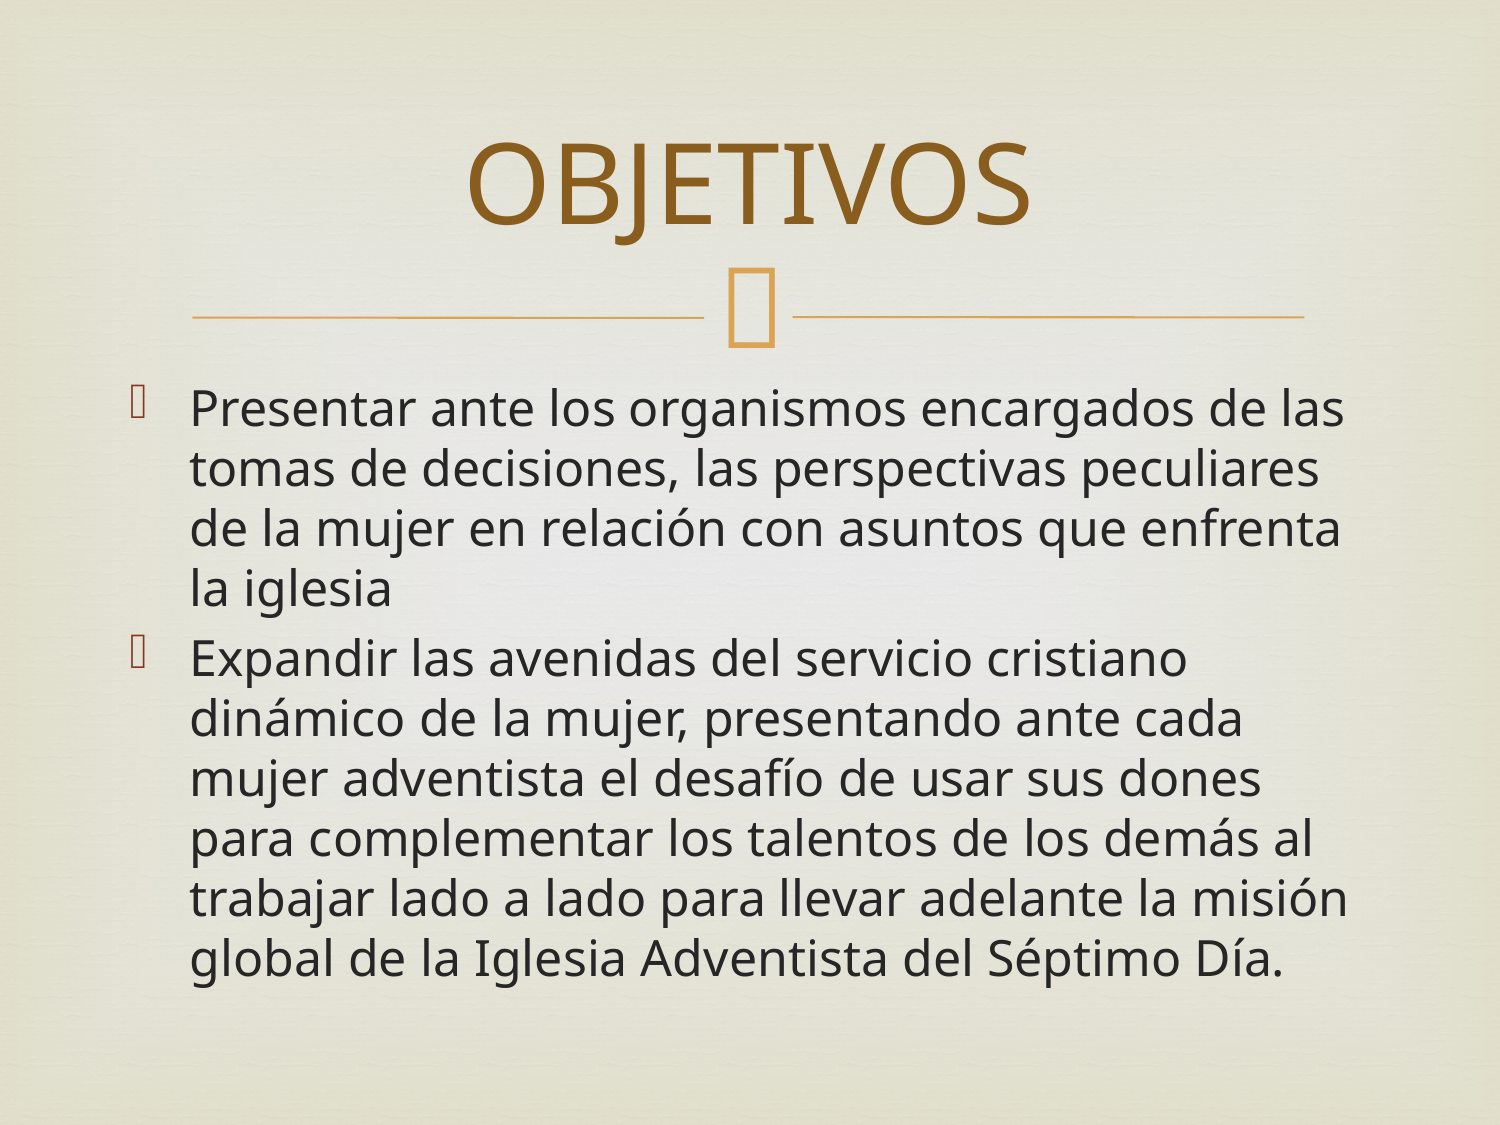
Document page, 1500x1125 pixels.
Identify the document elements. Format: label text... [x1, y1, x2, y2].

title OBJETIVOS [112, 93, 1386, 267]
list Presentar ante los organismos encargados de las tomas de decisiones, las perspectivas peculiares de la mujer en relación con asuntos que enfrenta la iglesia Expandir las avenidas del servicio cristiano dinámico de la mujer, presentando ante cada mujer adventista el desafío de usar sus dones para complementar los talentos de los demás al trabajar lado a lado para llevar adelante la misión global de la Iglesia Adventista del Séptimo Día. [114, 368, 1386, 1005]
